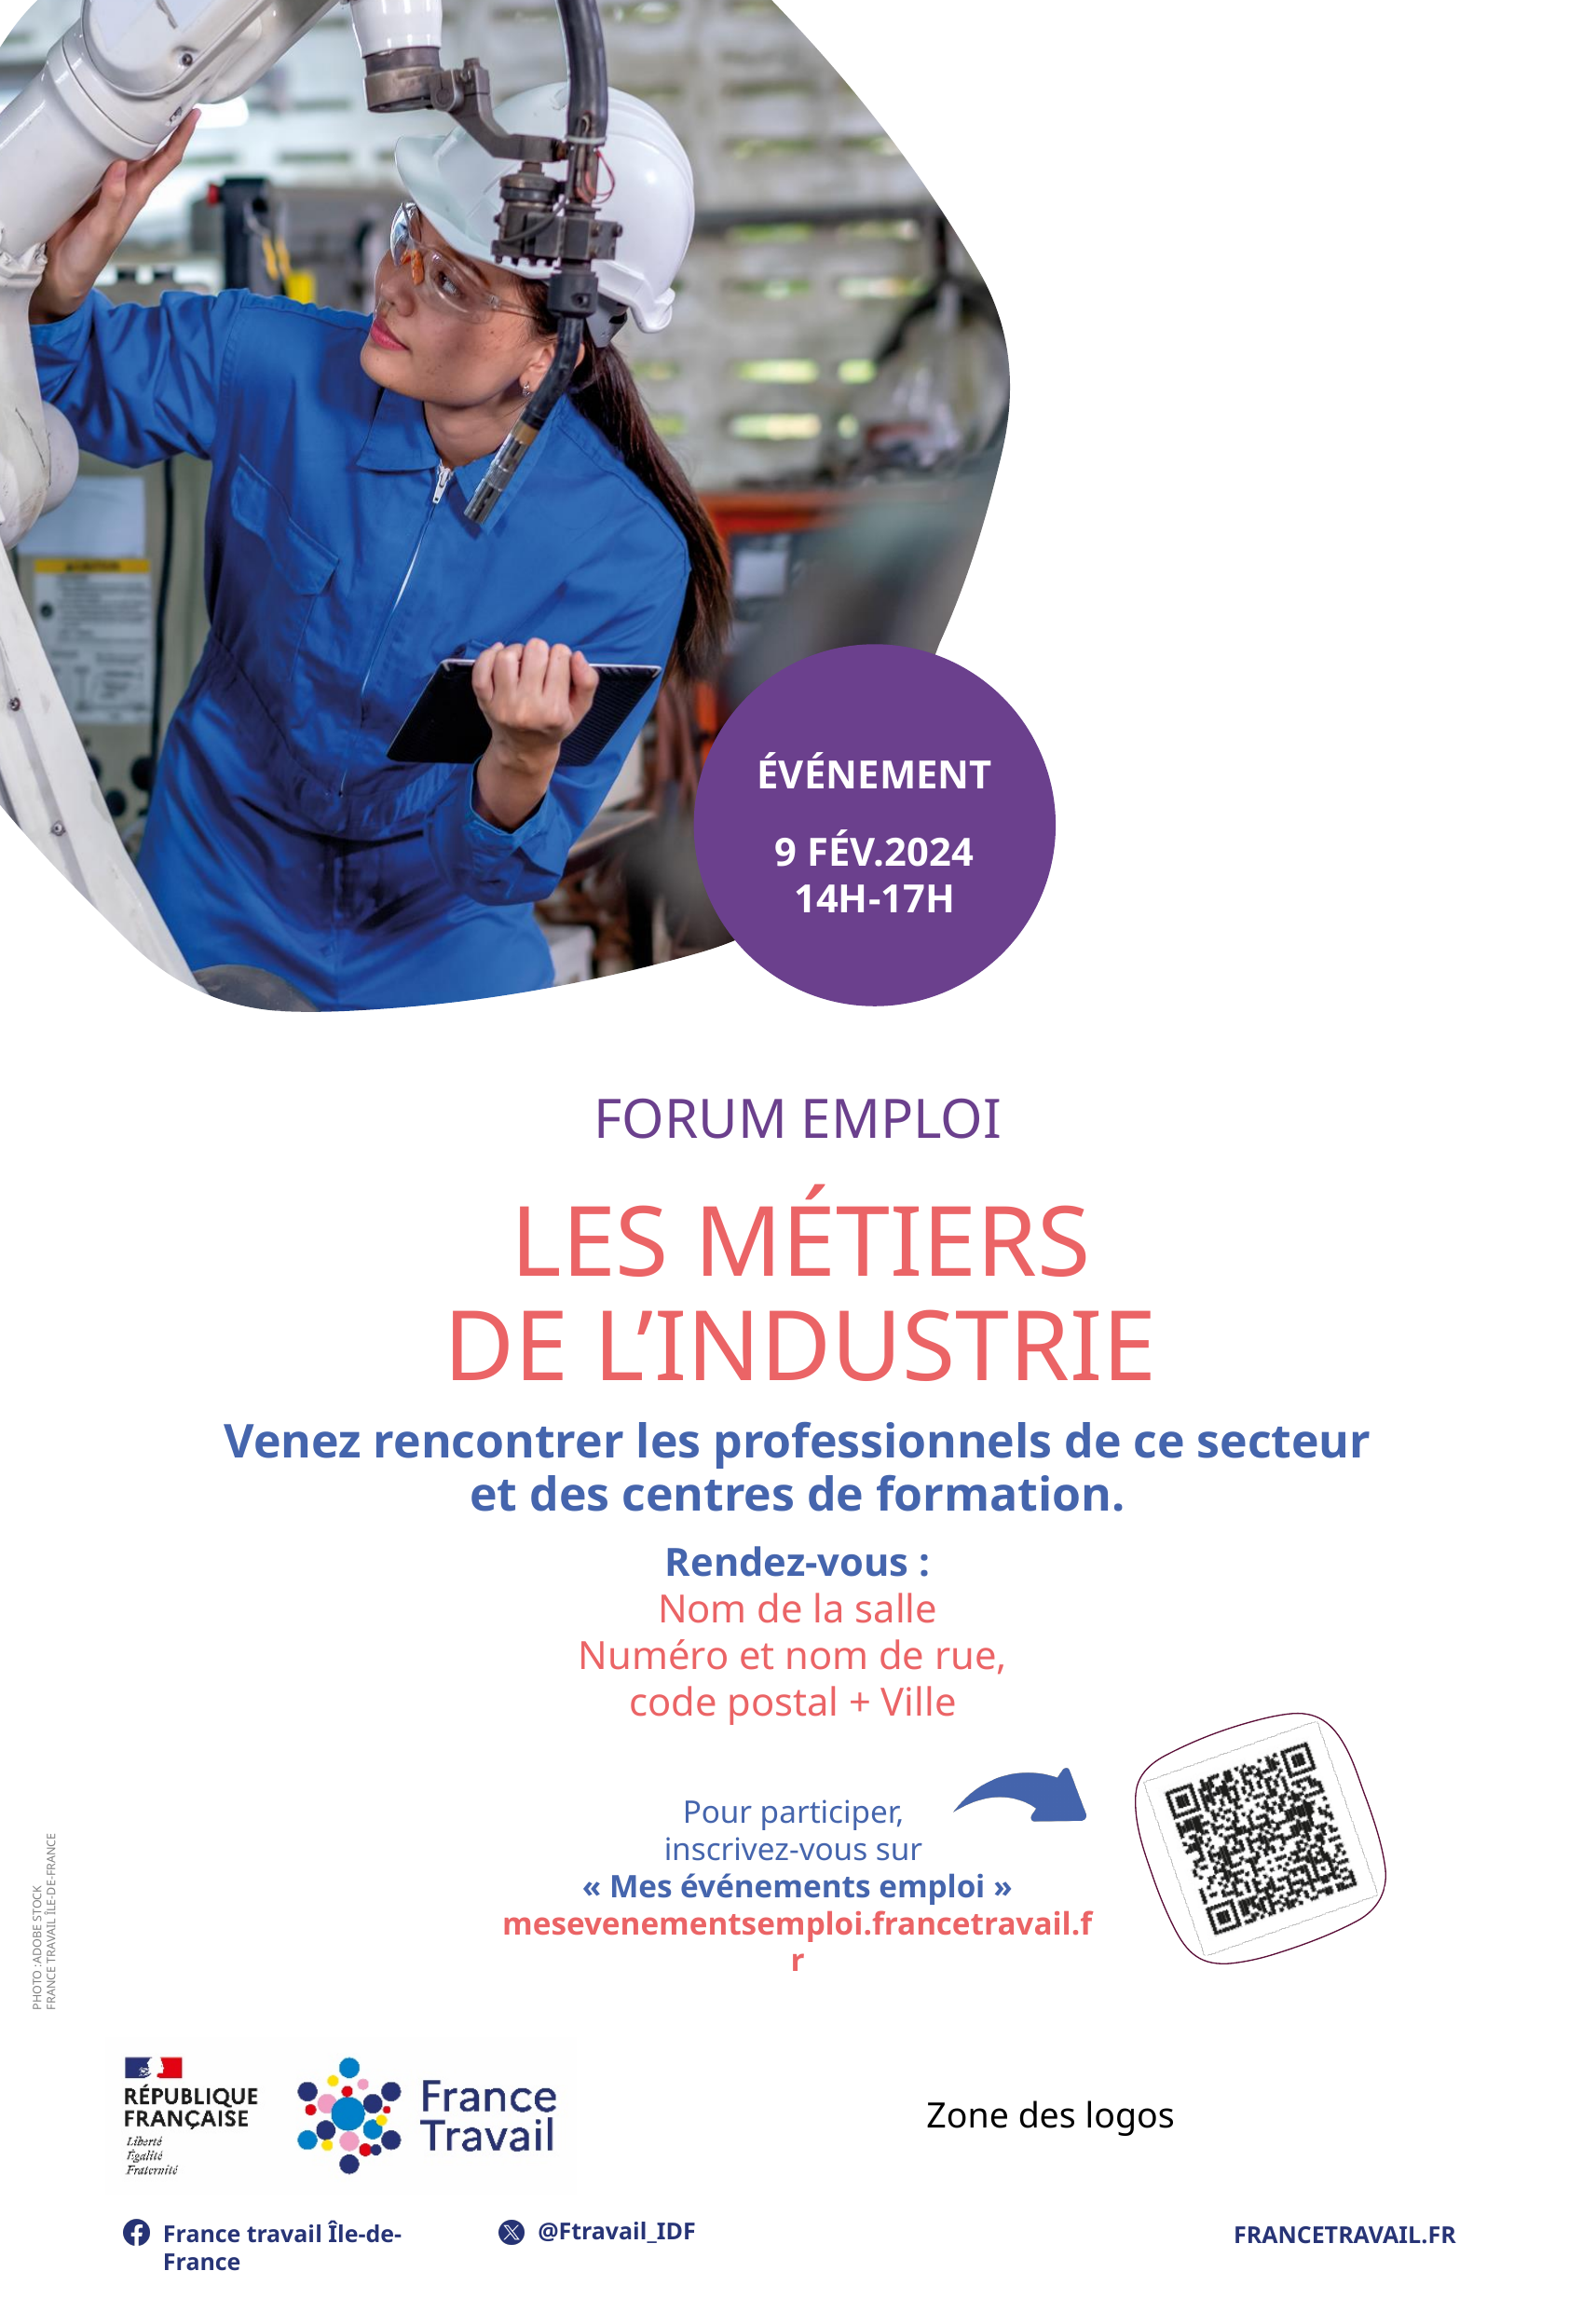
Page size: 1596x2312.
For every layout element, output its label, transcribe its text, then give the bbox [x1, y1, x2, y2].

text_box France travail Île-de-France [149, 2212, 488, 2282]
text_box Forum emploi [0, 1076, 1596, 1156]
picture [498, 2219, 525, 2246]
text_box Pour participer, inscrivez-vous sur « Mes événements emploi » mesevenementsemploi.francetravail.fr [484, 1785, 1111, 1985]
picture [104, 2036, 578, 2195]
picture [948, 1748, 1091, 1869]
picture [122, 2219, 150, 2246]
text_box [0, 0, 1011, 1012]
text_box francetravail.fr [1220, 2213, 1522, 2255]
text_box [710, 642, 1040, 746]
text_box Rendez-vous : Nom de la salle Numéro et nom de rue, code postal + Ville [0, 1530, 1596, 1731]
text_box @Ftravail_IDF [524, 2209, 724, 2252]
text_box Zone des logos [604, 2051, 1497, 2176]
text_box Venez rencontrer les professionnels de ce secteur et des centres de formation. [0, 1408, 1596, 1527]
text_box Événement 9 fév.2024 14h-17h [628, 746, 1122, 928]
text_box Les métiers de l’industrie [0, 1185, 1596, 1408]
picture [1128, 1707, 1392, 1970]
text_box [724, 928, 1026, 1008]
